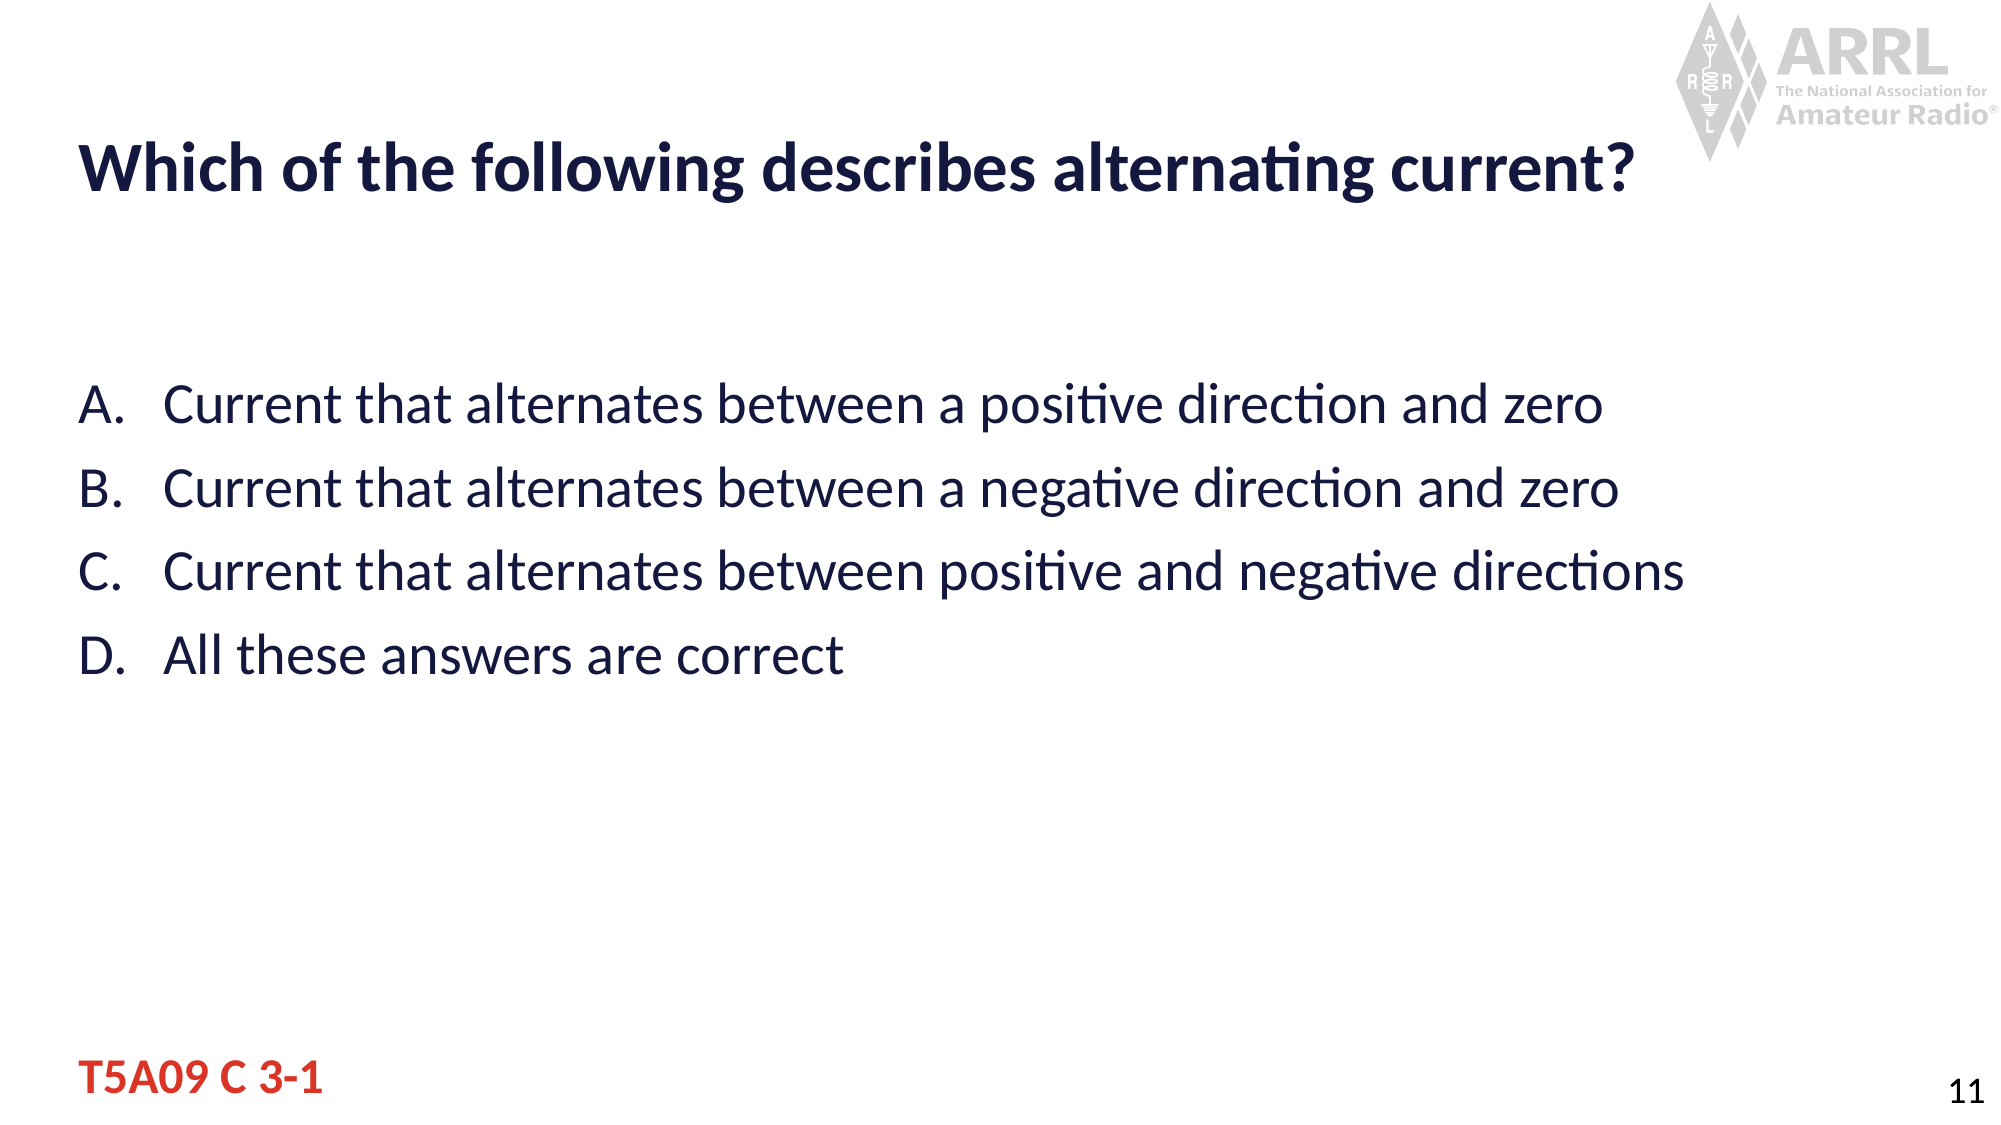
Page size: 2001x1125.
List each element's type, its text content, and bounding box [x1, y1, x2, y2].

text_box T5A09 C 3-1 [63, 1036, 921, 1112]
list Current that alternates between a positive direction and zero Current that alternates between a negative direction and zero Current that alternates between positive and negative directions All these answers are correct [63, 365, 1863, 989]
picture [1674, 0, 2000, 164]
title Which of the following describes alternating current? [63, 59, 1863, 278]
